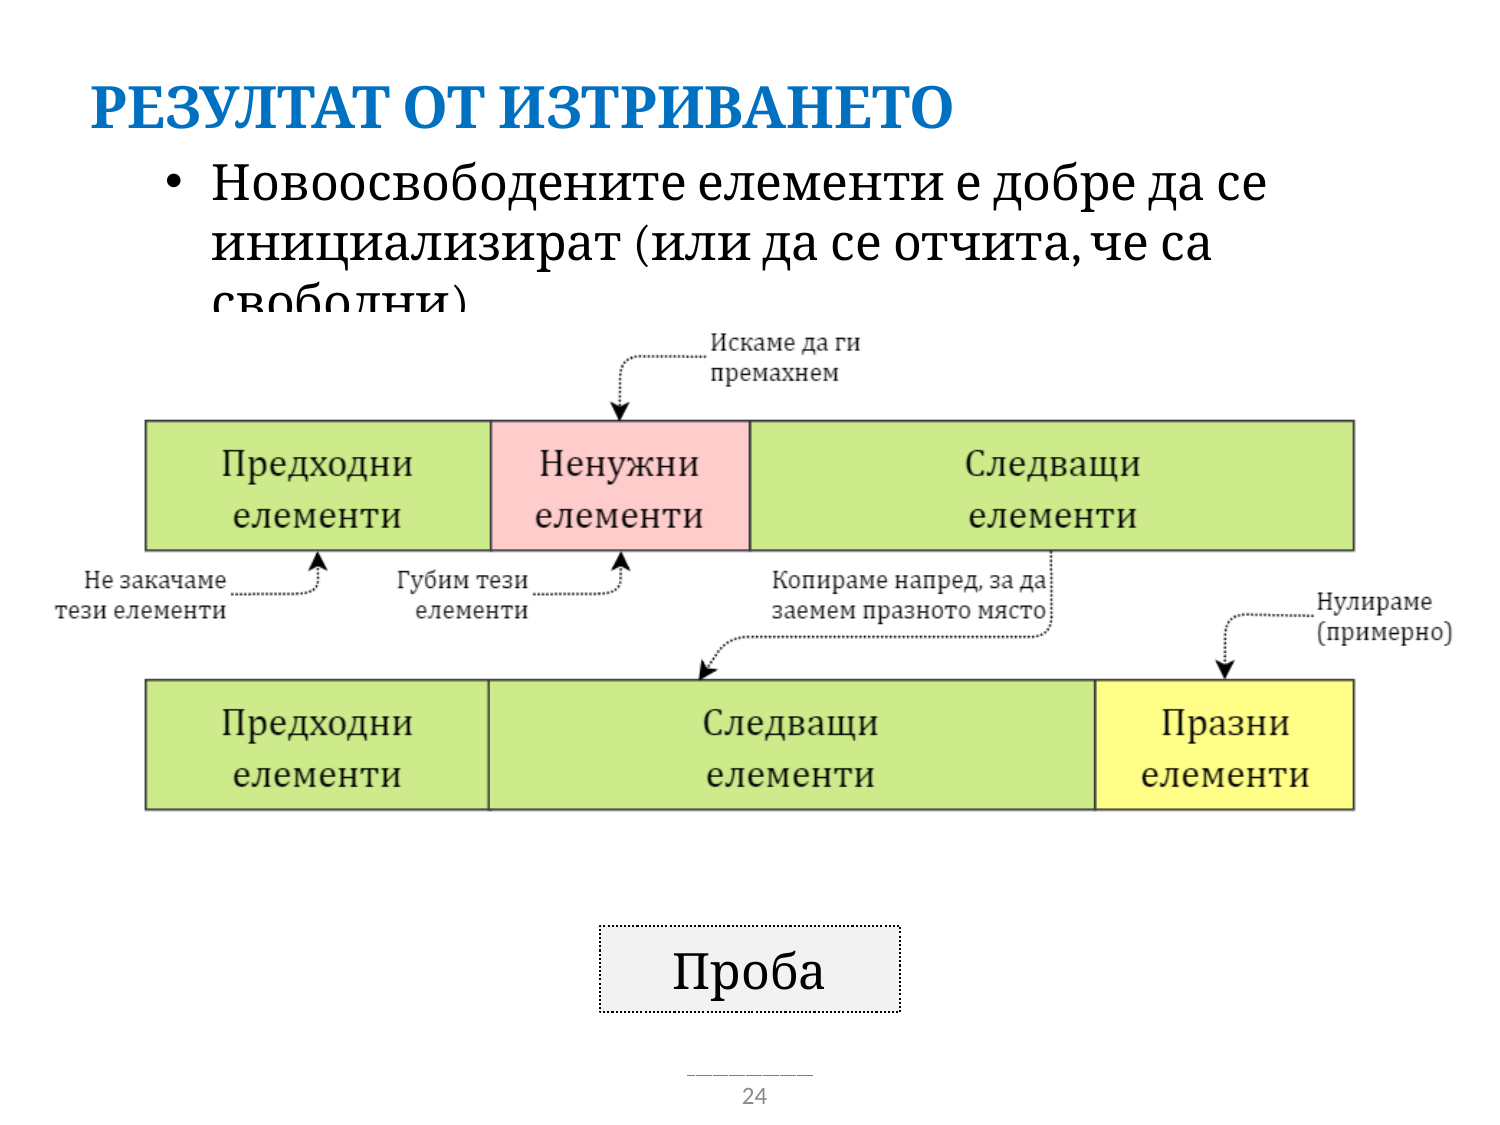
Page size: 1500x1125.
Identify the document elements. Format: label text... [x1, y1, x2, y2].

text_box Проба [598, 924, 902, 1014]
list Резултат от изтриването Новоосвободените елементи е добре да се инициализират (или да се отчита, че са свободни) [75, 822, 1450, 1063]
picture [37, 312, 1468, 813]
list Резултат от изтриването Новоосвободените елементи е добре да се инициализират (или да се отчита, че са свободни) [75, 62, 1450, 310]
slide_number 24 [579, 1065, 930, 1125]
